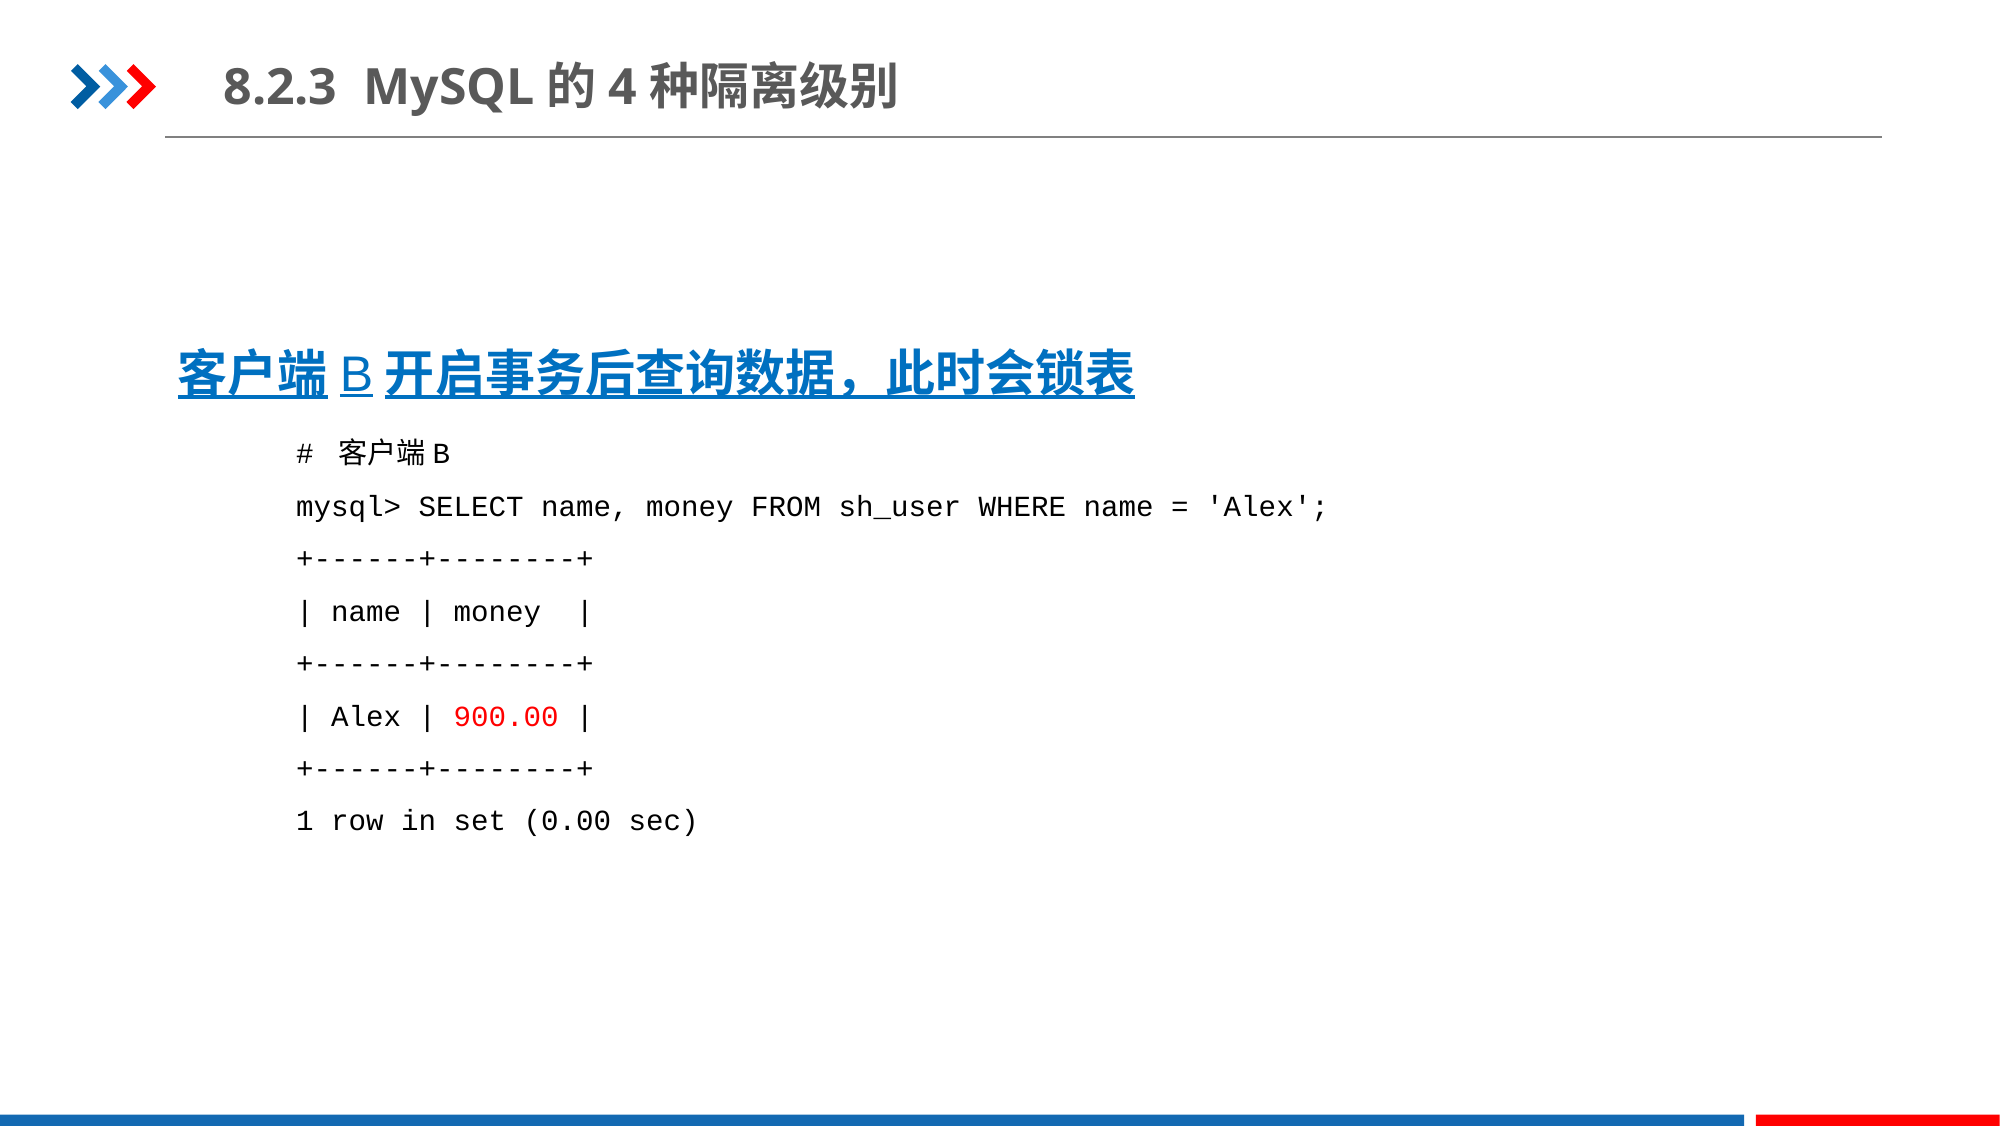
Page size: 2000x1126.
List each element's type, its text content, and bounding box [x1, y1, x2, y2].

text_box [243, 333, 1469, 845]
text_box 8.2.3 MySQL的4种隔离级别 [187, 42, 936, 126]
